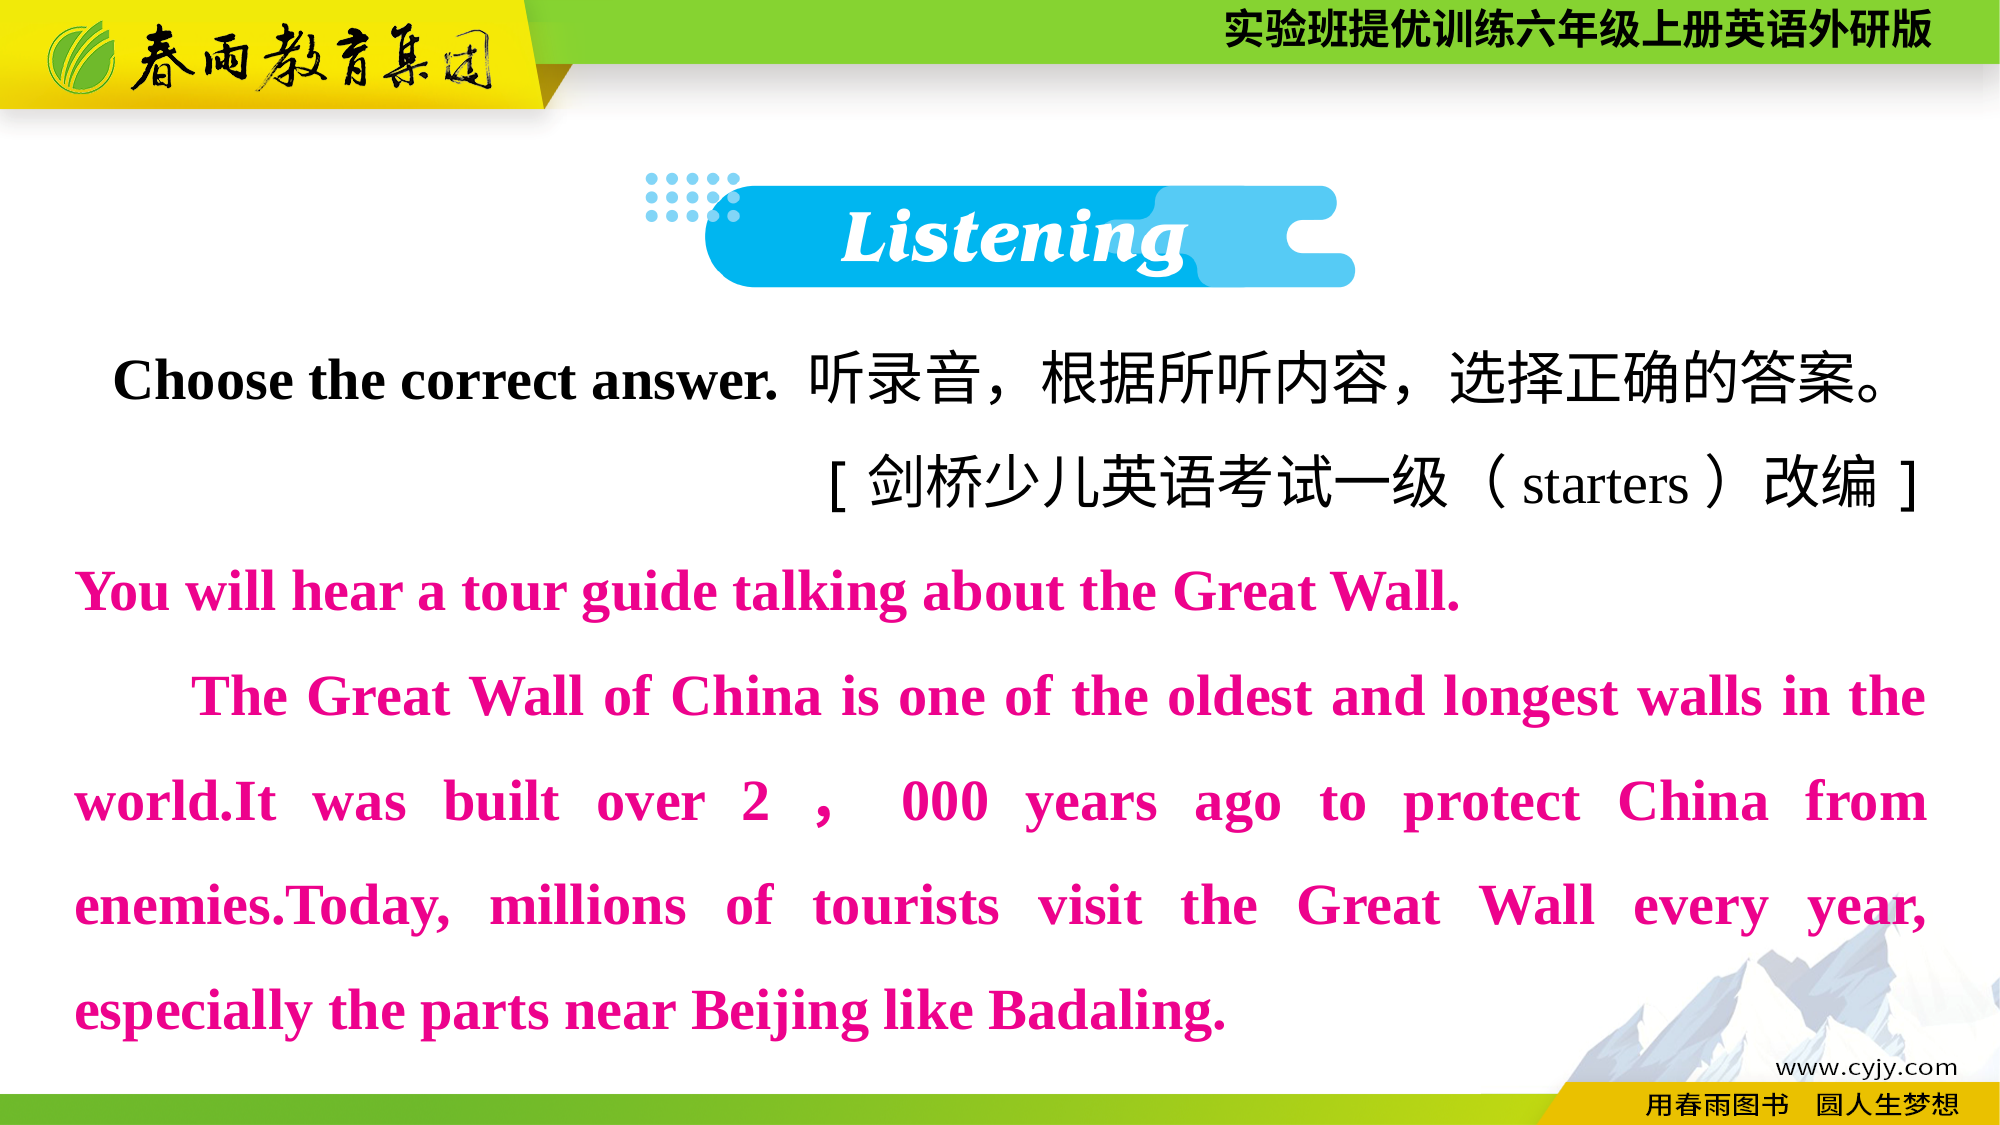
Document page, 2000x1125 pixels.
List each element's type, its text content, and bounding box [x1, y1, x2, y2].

text_box You will hear a tour guide talking about the Great Wall. The Great Wall of China is one of the oldest and longest walls in the world.It was built over 2，000 years ago to protect China from enemies.Today, millions of tourists visit the Great Wall every year, especially the parts near Beijing like Badaling. [59, 509, 1944, 1050]
list Choose the correct answer. 听录音，根据所听内容，选择正确的答案。[剑桥少儿英语考试一级（starters）改编] [59, 298, 1944, 509]
picture [0, 0, 2000, 1125]
